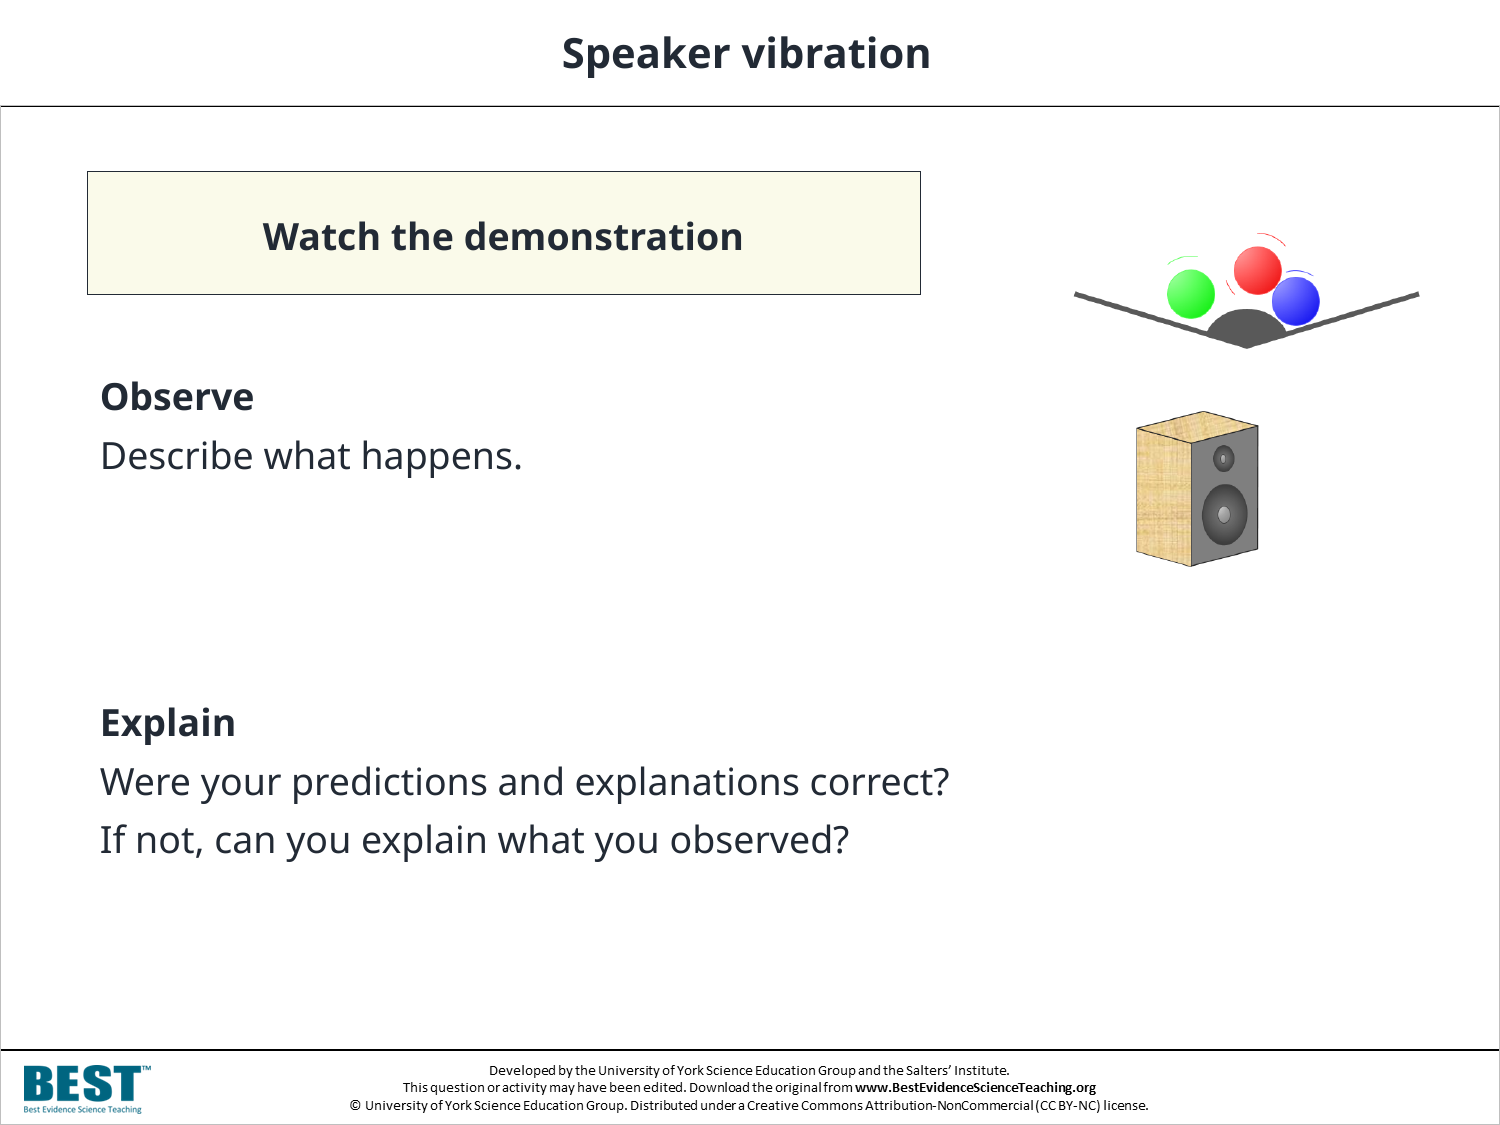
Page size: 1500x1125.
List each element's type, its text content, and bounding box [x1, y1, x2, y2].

picture [0, 105, 1500, 1125]
text_box Speaker vibration [23, 4, 1471, 99]
